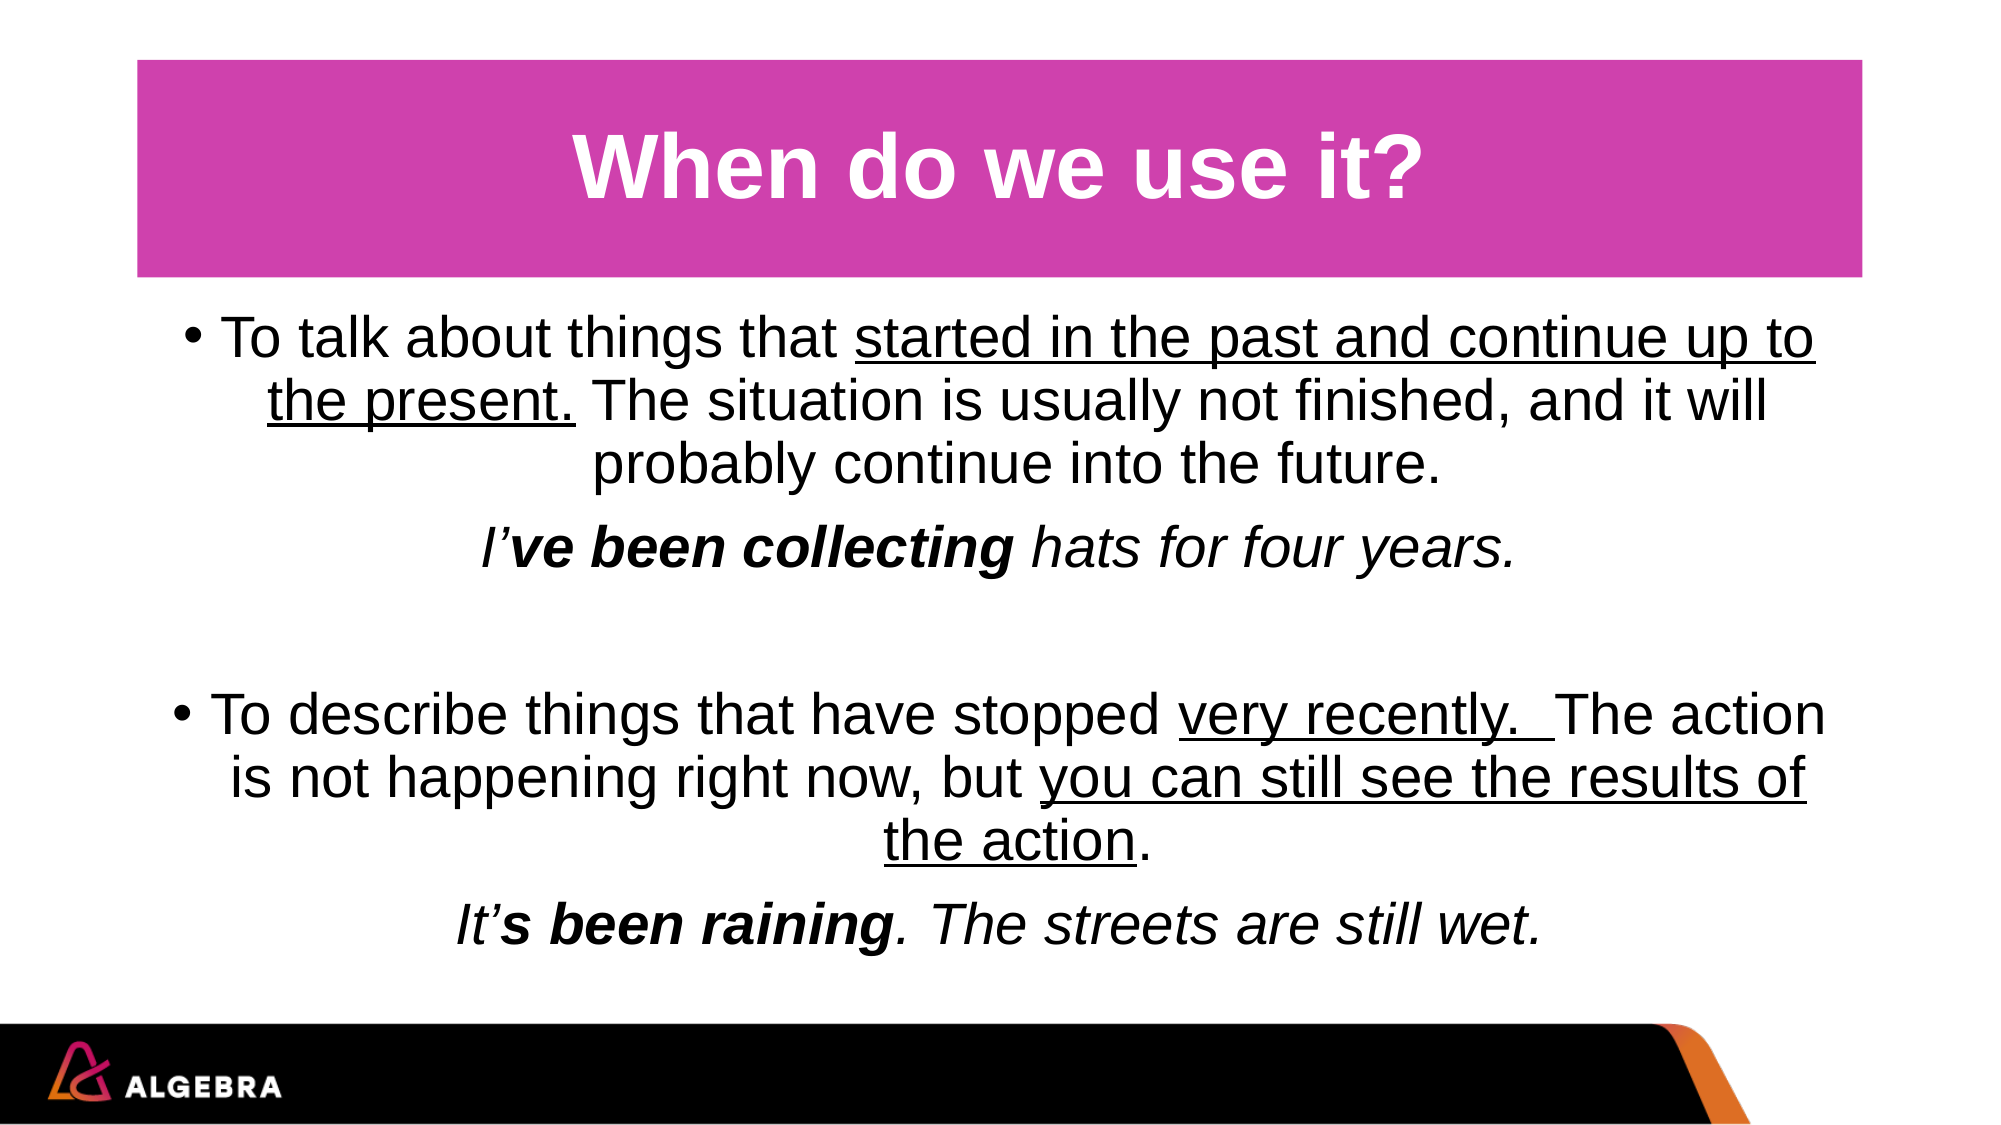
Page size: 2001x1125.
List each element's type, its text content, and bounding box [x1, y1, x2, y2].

title When do we use it? [137, 59, 1863, 278]
list To talk about things that started in the past and continue up to the present. The situation is usually not finished, and it will probably continue into the future. I’ve been collecting hats for four years. To describe things that have stopped very recently. The action is not happening right now, but you can still see the results of the action. It’s been raining. The streets are still wet. [137, 299, 1863, 1014]
picture [0, 1023, 1958, 1125]
